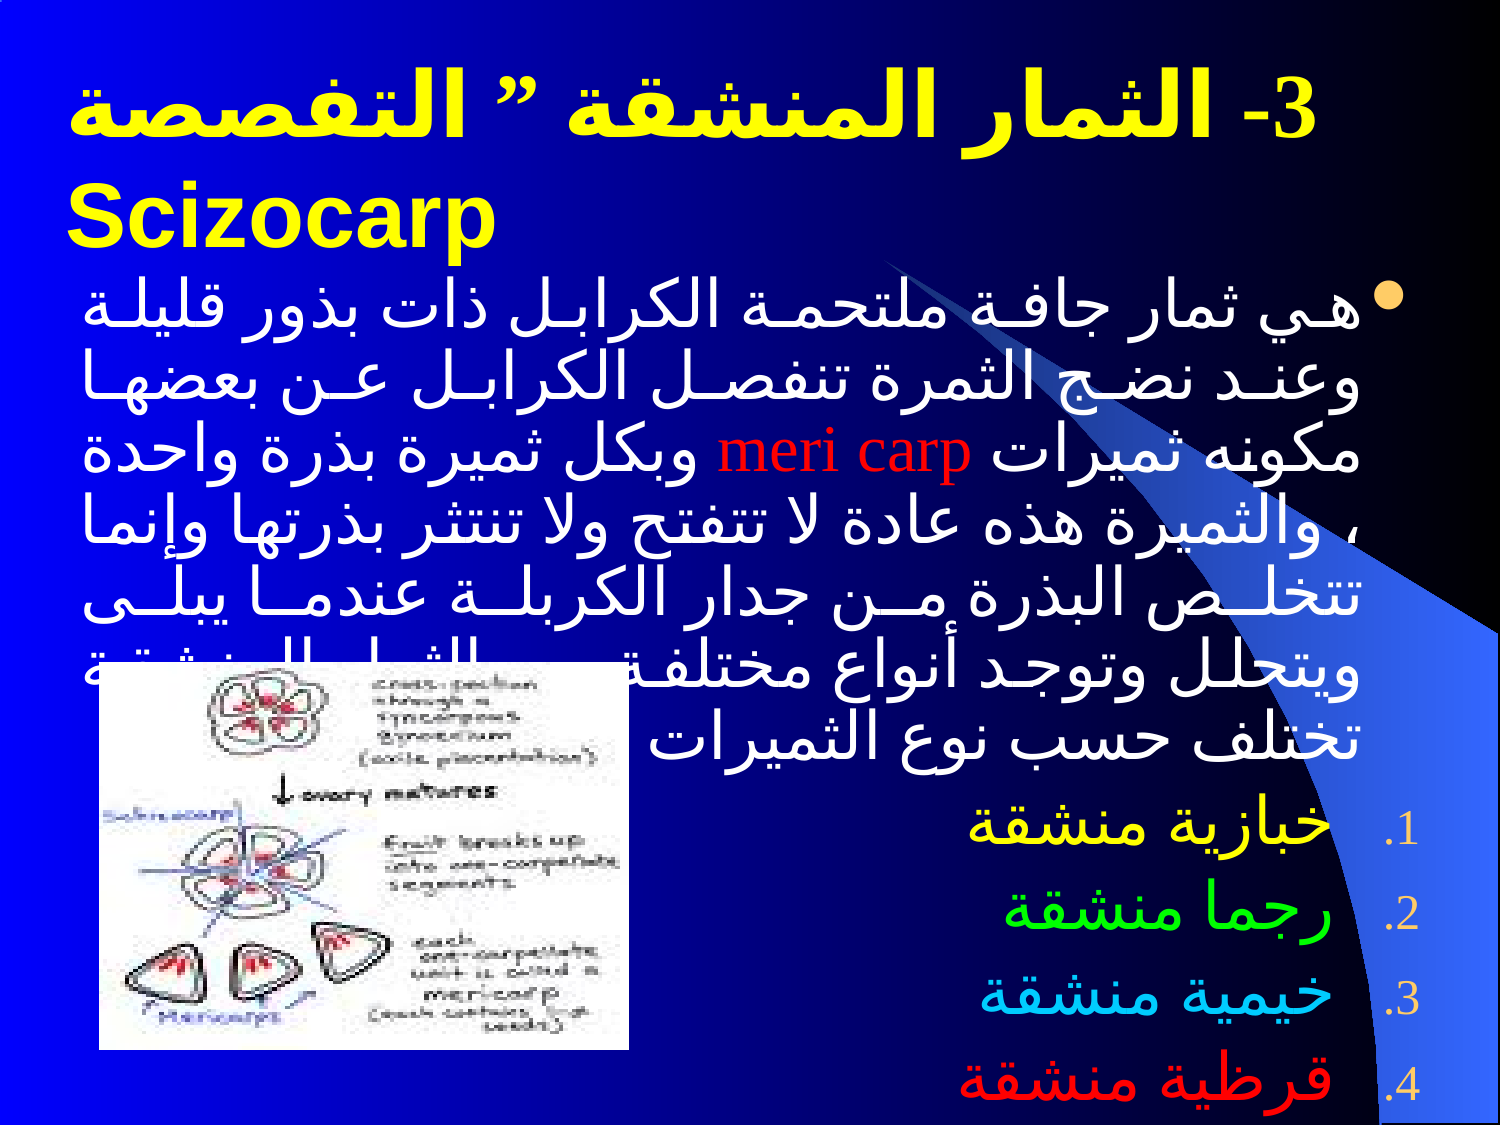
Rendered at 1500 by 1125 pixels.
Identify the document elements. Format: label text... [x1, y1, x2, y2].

title 3- الثمار المنشقة ” التفصصة Scizocarp [49, 62, 1438, 251]
list هي ثمار جافة ملتحمة الكرابل ذات بذور قليلة وعند نضج الثمرة تنفصل الكرابل عن بعضها مكونه ثميرات meri carp وبكل ثميرة بذرة واحدة ، والثميرة هذه عادة لا تتفتح ولا تنتثر بذرتها وإنما تتخلص البذرة من جدار الكربلة عندما يبلى ويتحلل وتوجد أنواع مختلفة من الثمار المنشقة تختلف حسب نوع الثميرات كالآتي: خبازية منشقة رجما منشقة خيمية منشقة قرظية منشقة [49, 262, 1451, 1063]
picture [99, 662, 629, 1051]
